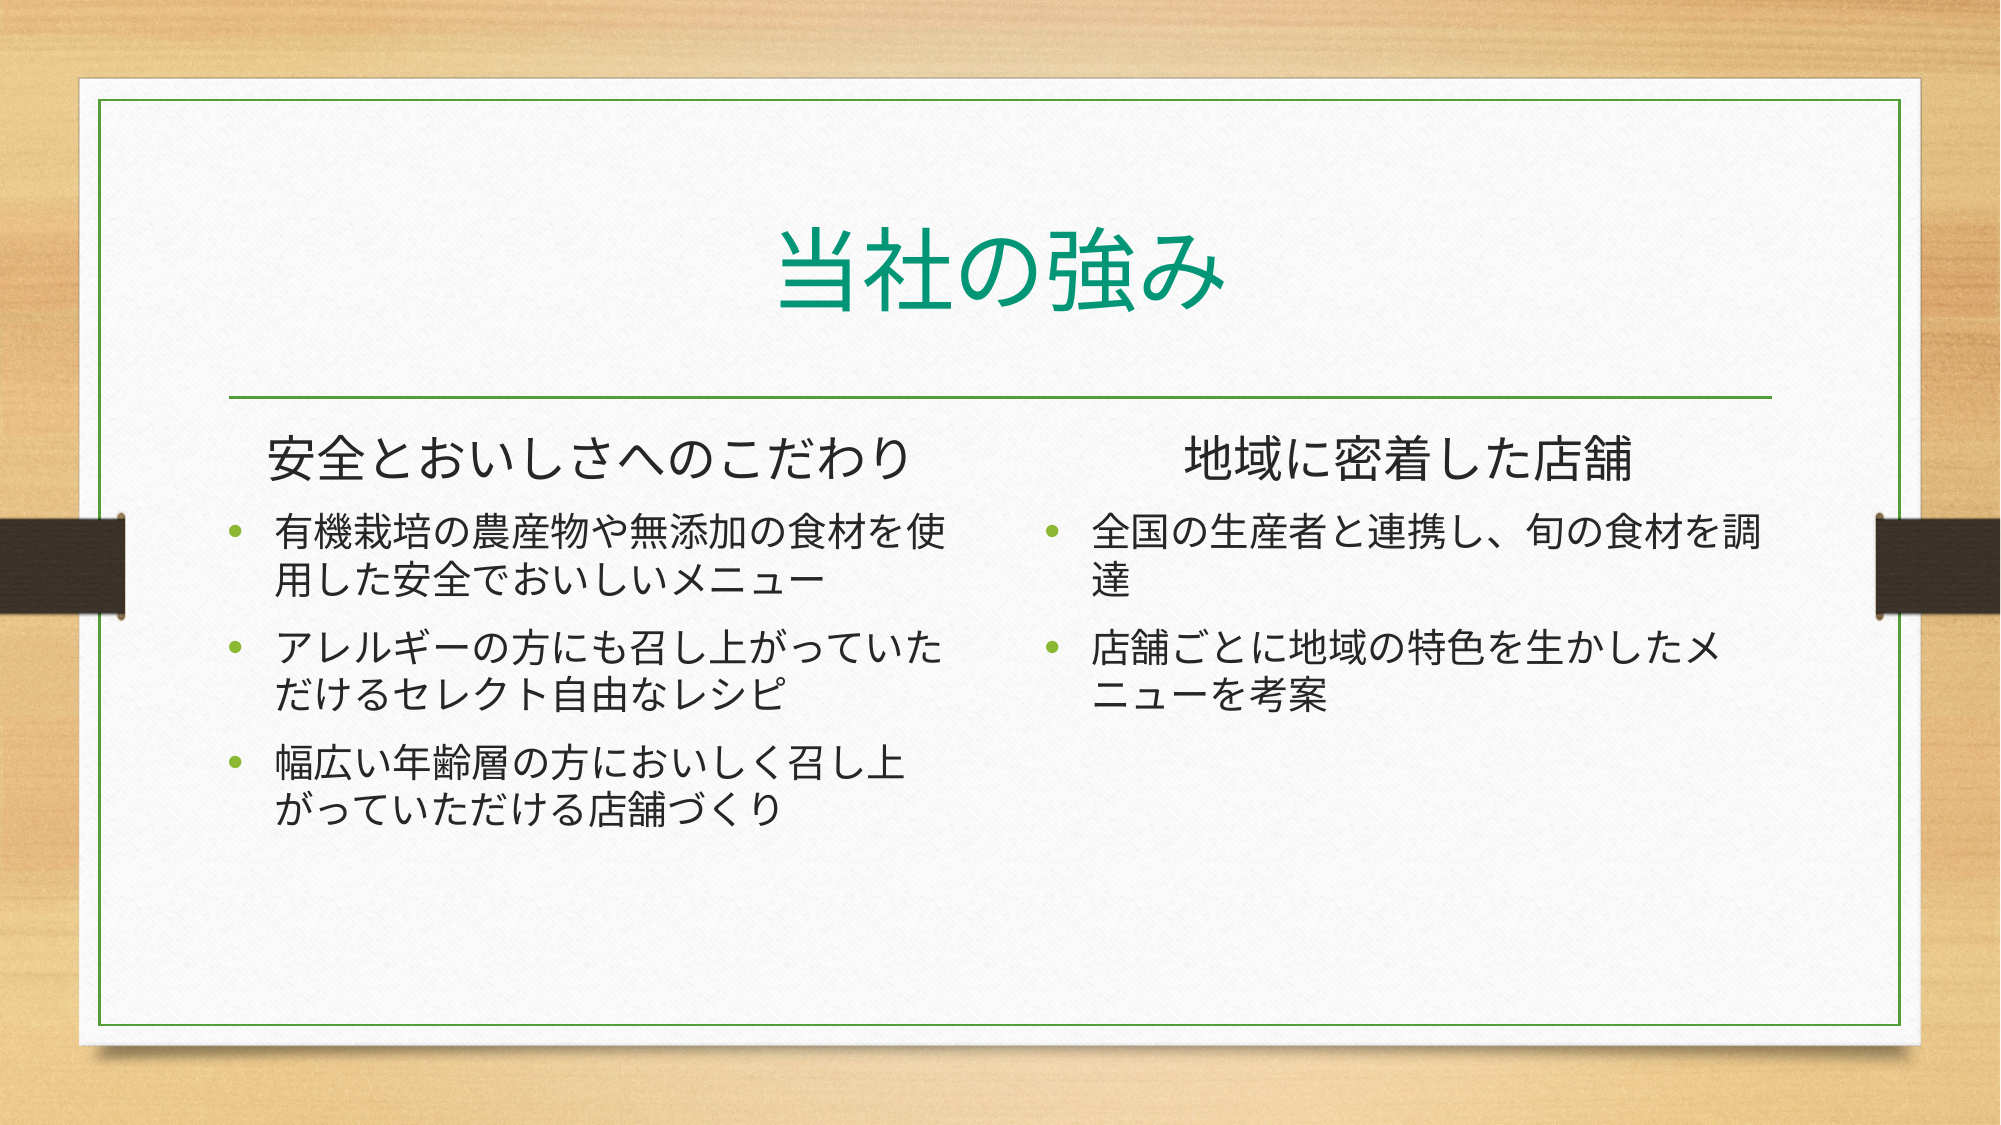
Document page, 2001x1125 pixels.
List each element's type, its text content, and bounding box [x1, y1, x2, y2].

list 安全とおいしさへのこだわり 有機栽培の農産物や無添加の食材を使用した安全でおいしいメニュー アレルギーの方にも召し上がっていただけるセレクト自由なレシピ 幅広い年齢層の方においしく召し上がっていただける店舗づくり 地域に密着した店舗 全国の生産者と連携し、旬の食材を調達 店舗ごとに地域の特色を生かしたメニューを考案 [212, 419, 1788, 964]
picture [0, 0, 2001, 1125]
title 当社の強み [212, 161, 1788, 375]
